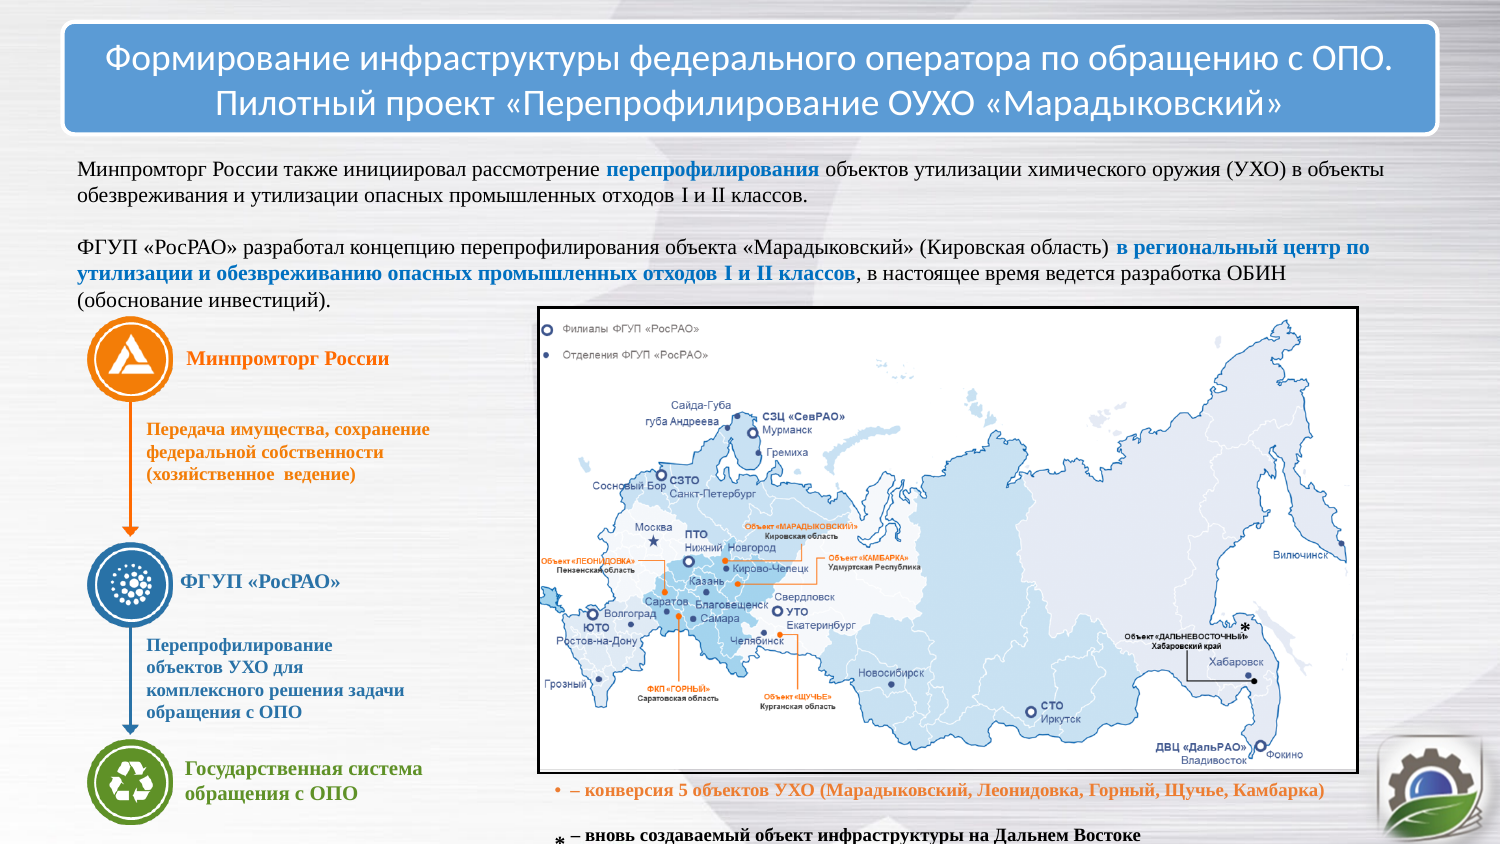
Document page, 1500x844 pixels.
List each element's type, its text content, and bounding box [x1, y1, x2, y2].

text_box Перепрофилирование объектов УХО для комплексного решения задачи обращения с ОПО [178, 624, 427, 735]
text_box * – вновь создаваемый объект инфраструктуры на Дальнем Востоке [539, 808, 1344, 844]
text_box Передача имущества, сохранение федеральной собственности (хозяйственное ведение) [178, 409, 465, 511]
text_box Минпромторг России [178, 337, 451, 375]
text_box • – конверсия 5 объектов УХО (Марадыковский, Леонидовка, Горный, Щучье, Камбарка) [539, 780, 1344, 808]
picture [0, 0, 1500, 844]
text_box ФГУП «РосРАО» [178, 560, 365, 603]
text_box Формирование инфраструктуры федерального оператора по обращению с ОПО. Пилотный проект «Перепрофилирование ОУХО «Марадыковский» [60, 19, 1440, 137]
text_box Минпромторг России также инициировал рассмотрение перепрофилирования объектов утилизации химического оружия (УХО) в объекты обезвреживания и утилизации опасных промышленных отходов I и II классов. ФГУП «РосРАО» разработал концепцию перепрофилирования объекта «Марадыковский» (Кировская область) в региональный центр по утилизации и обезвреживанию опасных промышленных отходов I и II классов, в настоящее время ведется разработка ОБИН (обоснование инвестиций). [62, 146, 1425, 346]
text_box Государственная система обращения с ОПО [175, 746, 465, 831]
